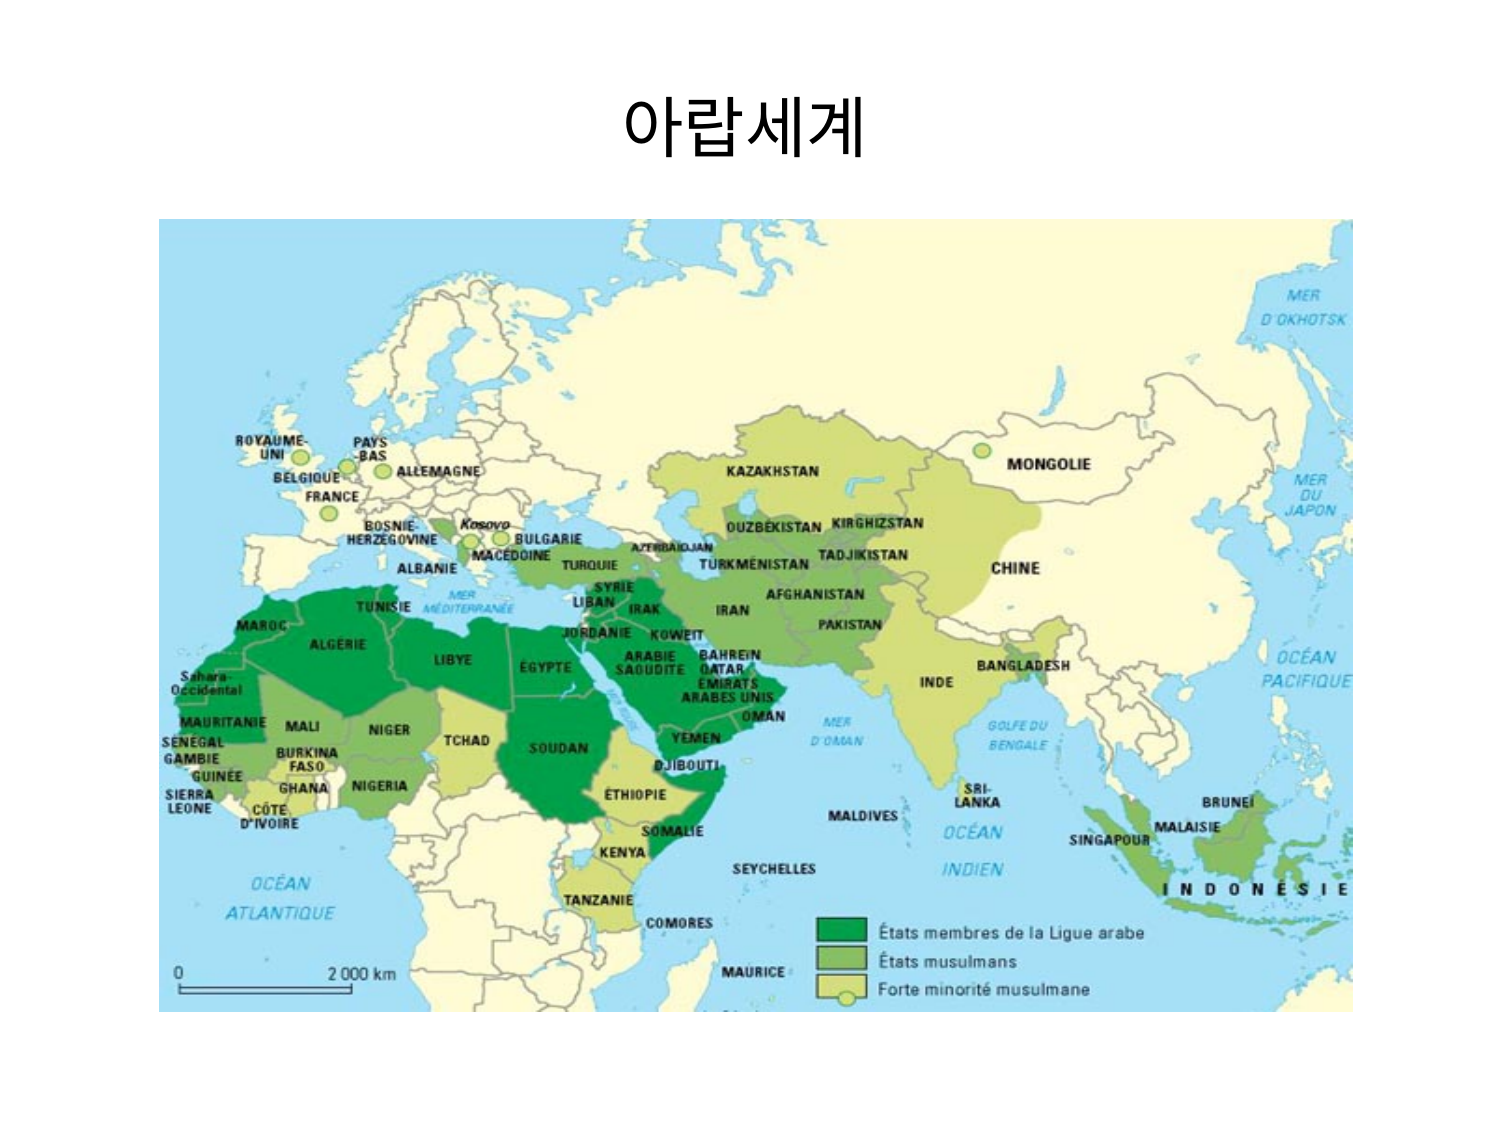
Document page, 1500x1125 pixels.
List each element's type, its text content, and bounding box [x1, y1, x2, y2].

text_box 아랍세계 [525, 78, 963, 173]
picture [159, 219, 1353, 1012]
